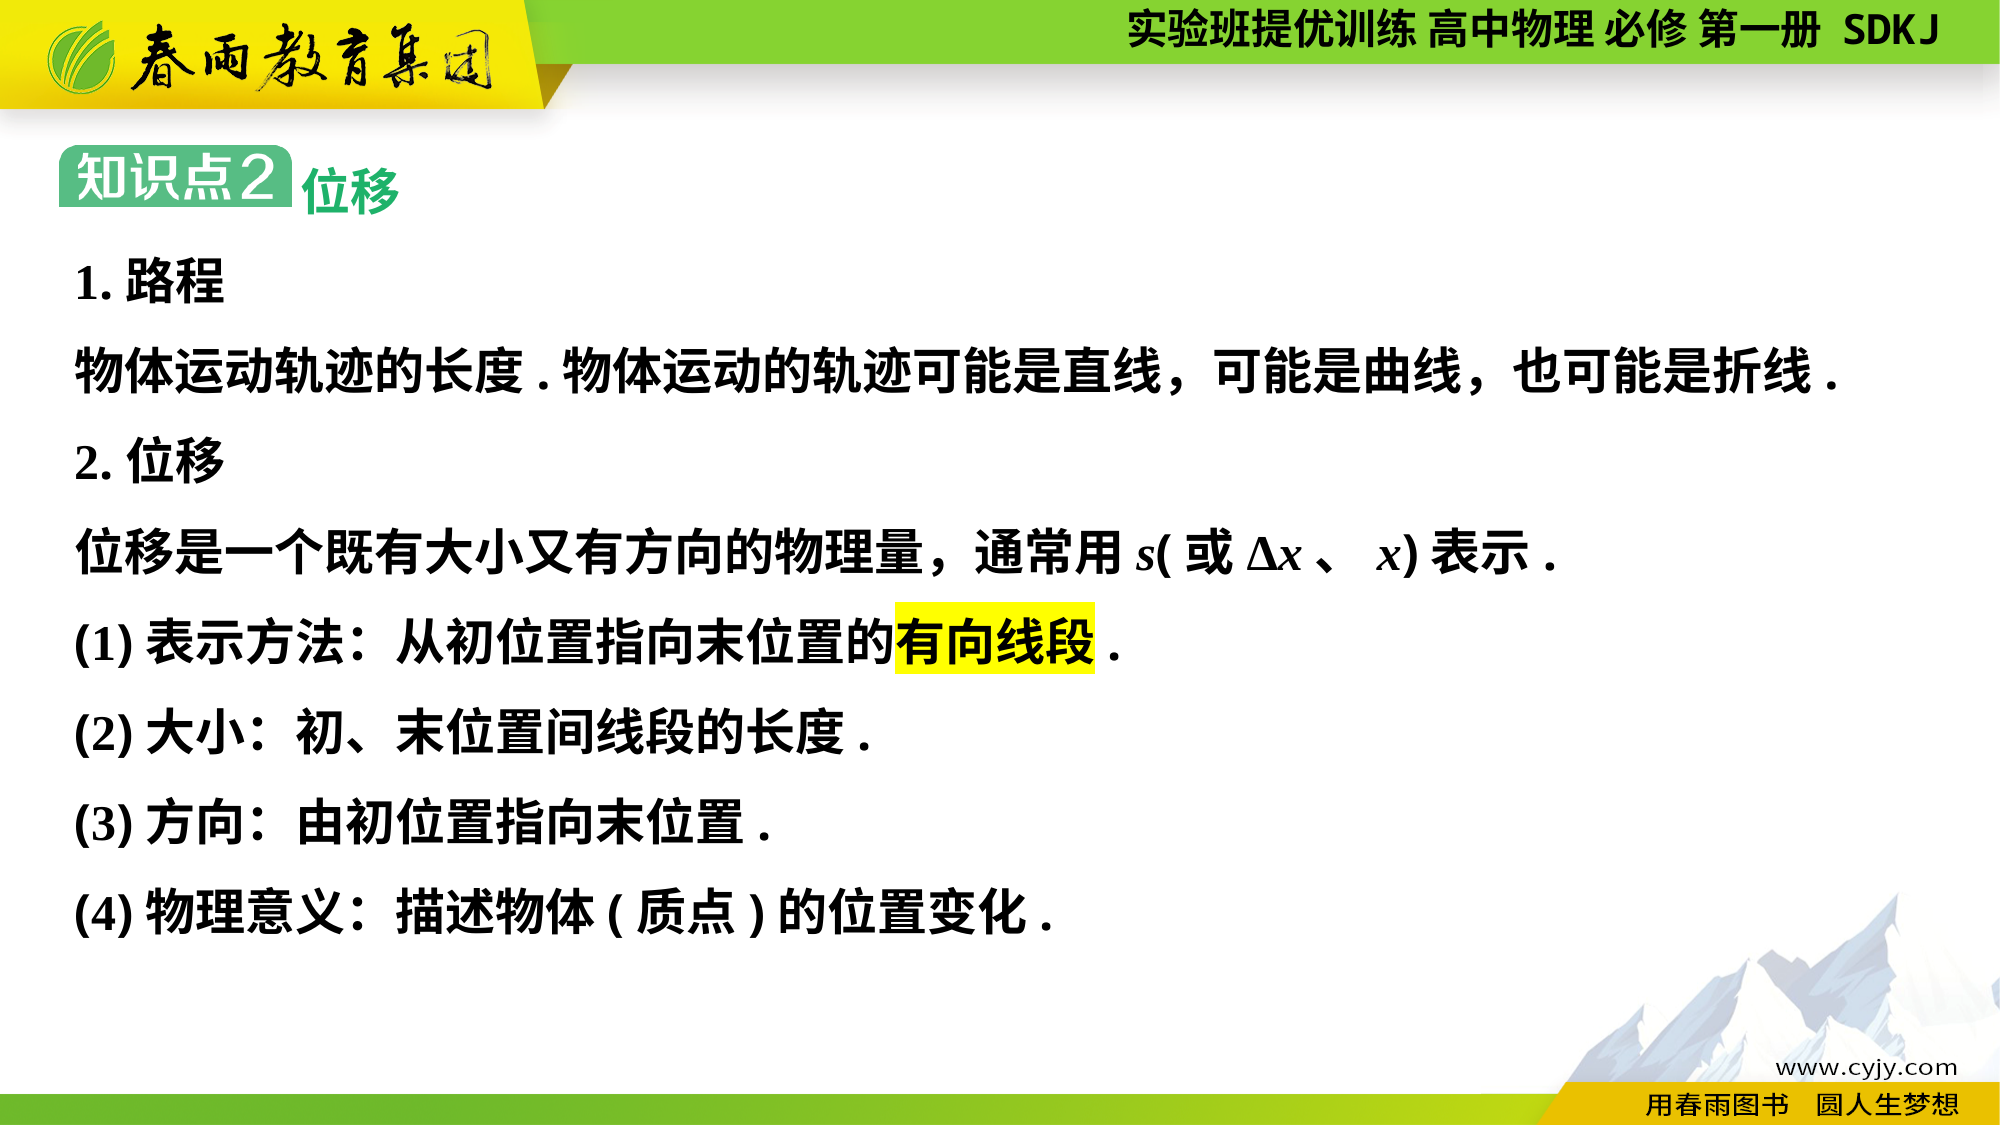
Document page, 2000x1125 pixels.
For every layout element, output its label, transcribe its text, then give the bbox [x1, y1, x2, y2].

picture [0, 0, 2000, 1125]
list 位移 1.路程 物体运动轨迹的长度.物体运动的轨迹可能是直线，可能是曲线，也可能是折线. 2.位移 位移是一个既有大小又有方向的物理量，通常用s(或Δx、x)表示. (1)表示方法：从初位置指向末位置的有向线段. (2)大小：初、末位置间线段的长度. (3)方向：由初位置指向末位置. (4)物理意义：描述物体(质点)的位置变化. [59, 122, 1944, 956]
